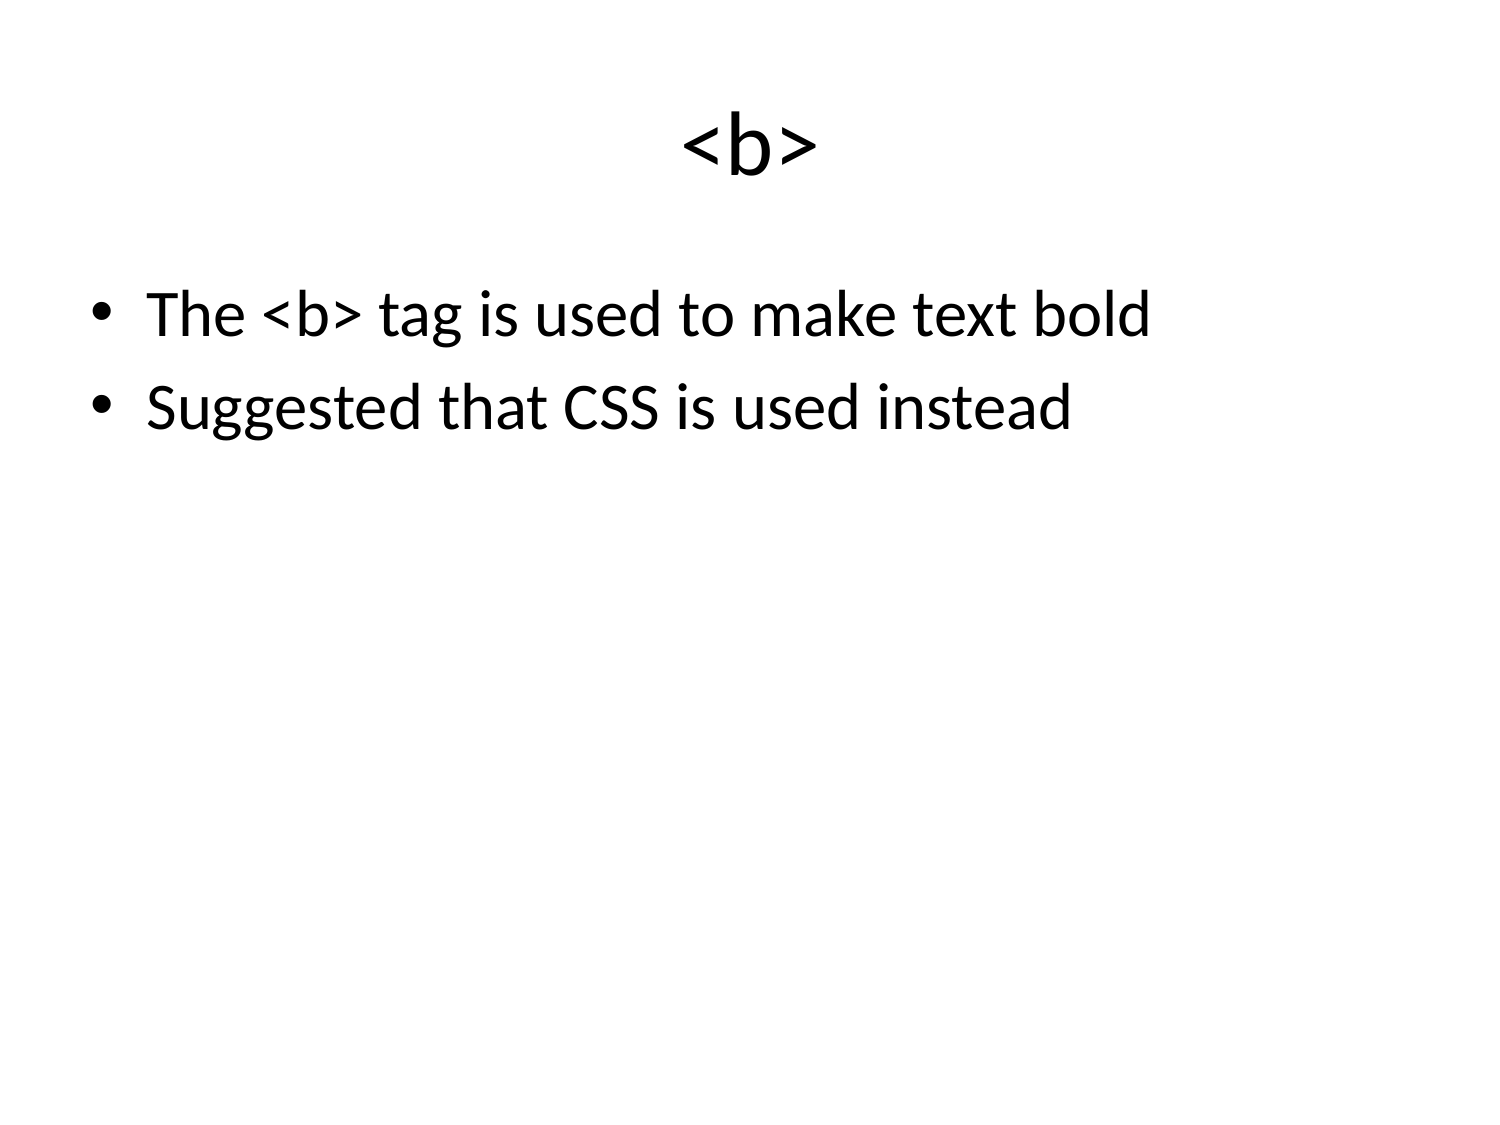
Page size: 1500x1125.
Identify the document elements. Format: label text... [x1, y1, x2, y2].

title <b> [75, 45, 1425, 233]
list The <b> tag is used to make text bold Suggested that CSS is used instead [75, 262, 1425, 1005]
